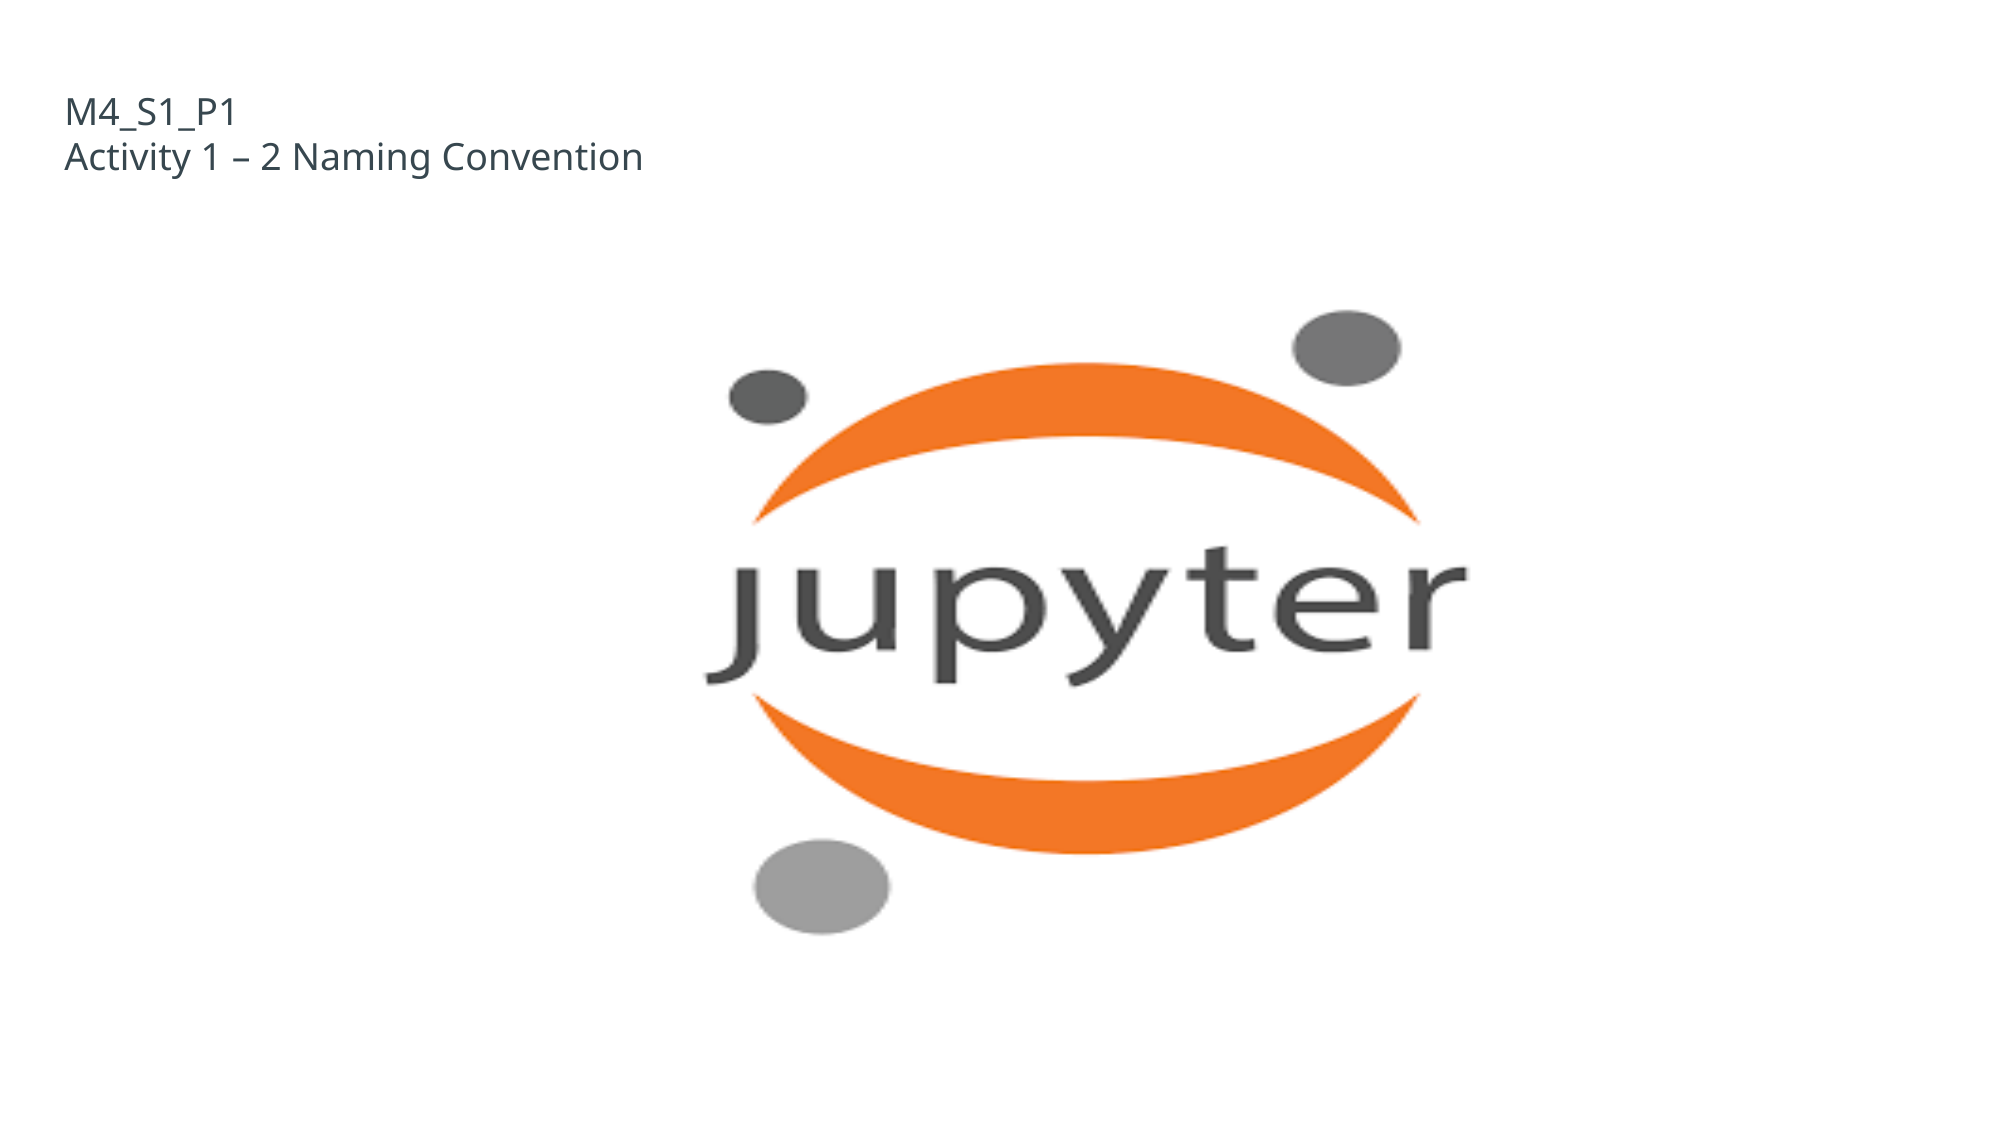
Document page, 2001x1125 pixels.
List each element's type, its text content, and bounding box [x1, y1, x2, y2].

picture [697, 302, 1482, 939]
text_box M4_S1_P1 Activity 1 – 2 Naming Convention [49, 80, 1049, 186]
